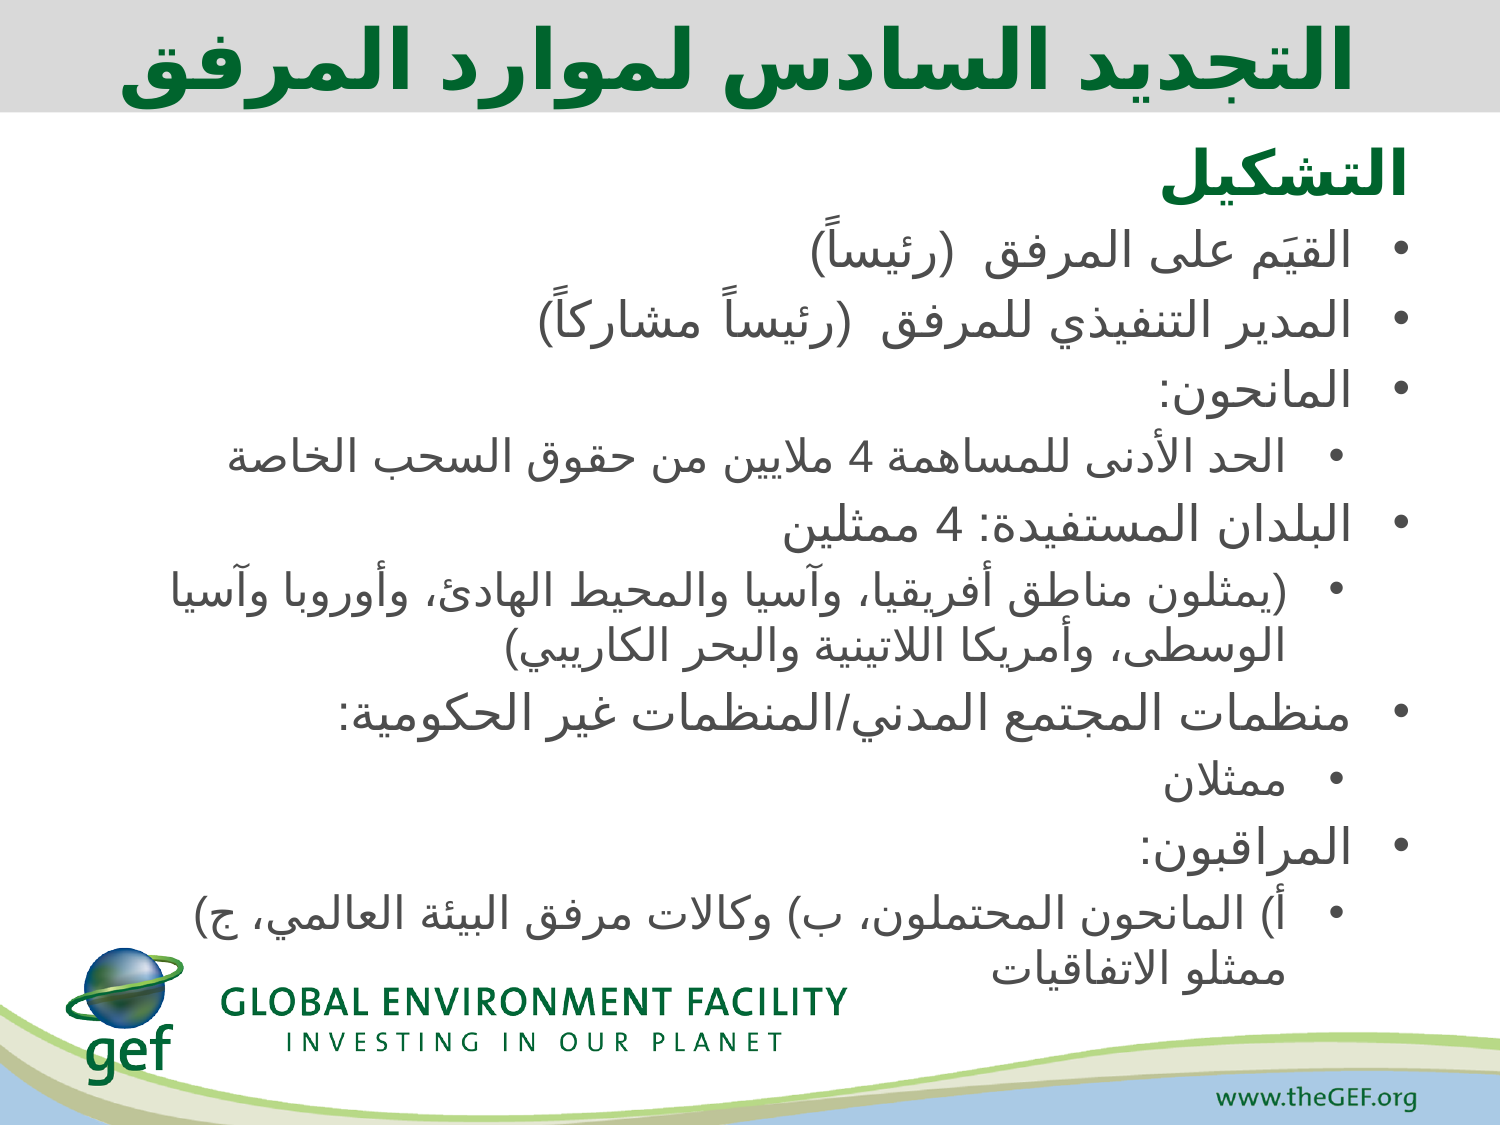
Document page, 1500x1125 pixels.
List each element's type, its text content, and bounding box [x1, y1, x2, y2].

text_box التجديد السادس لموارد المرفق [0, 0, 1500, 113]
list التشكيل القيَم على المرفق (رئيساً) المدير التنفيذي للمرفق (رئيساً مشاركاً) المانحون: الحد الأدنى للمساهمة 4 ملايين من حقوق السحب الخاصة البلدان المستفيدة: 4 ممثلين (يمثلون مناطق أفريقيا، وآسيا والمحيط الهادئ، وأوروبا وآسيا الوسطى، وأمريكا اللاتينية والبحر الكاريبي) منظمات المجتمع المدني/المنظمات غير الحكومية: ممثلان المراقبون: أ) المانحون المحتملون، ب) وكالات مرفق البيئة العالمي، ج) ممثلو الاتفاقيات [87, 124, 1426, 951]
picture [0, 920, 1500, 1125]
